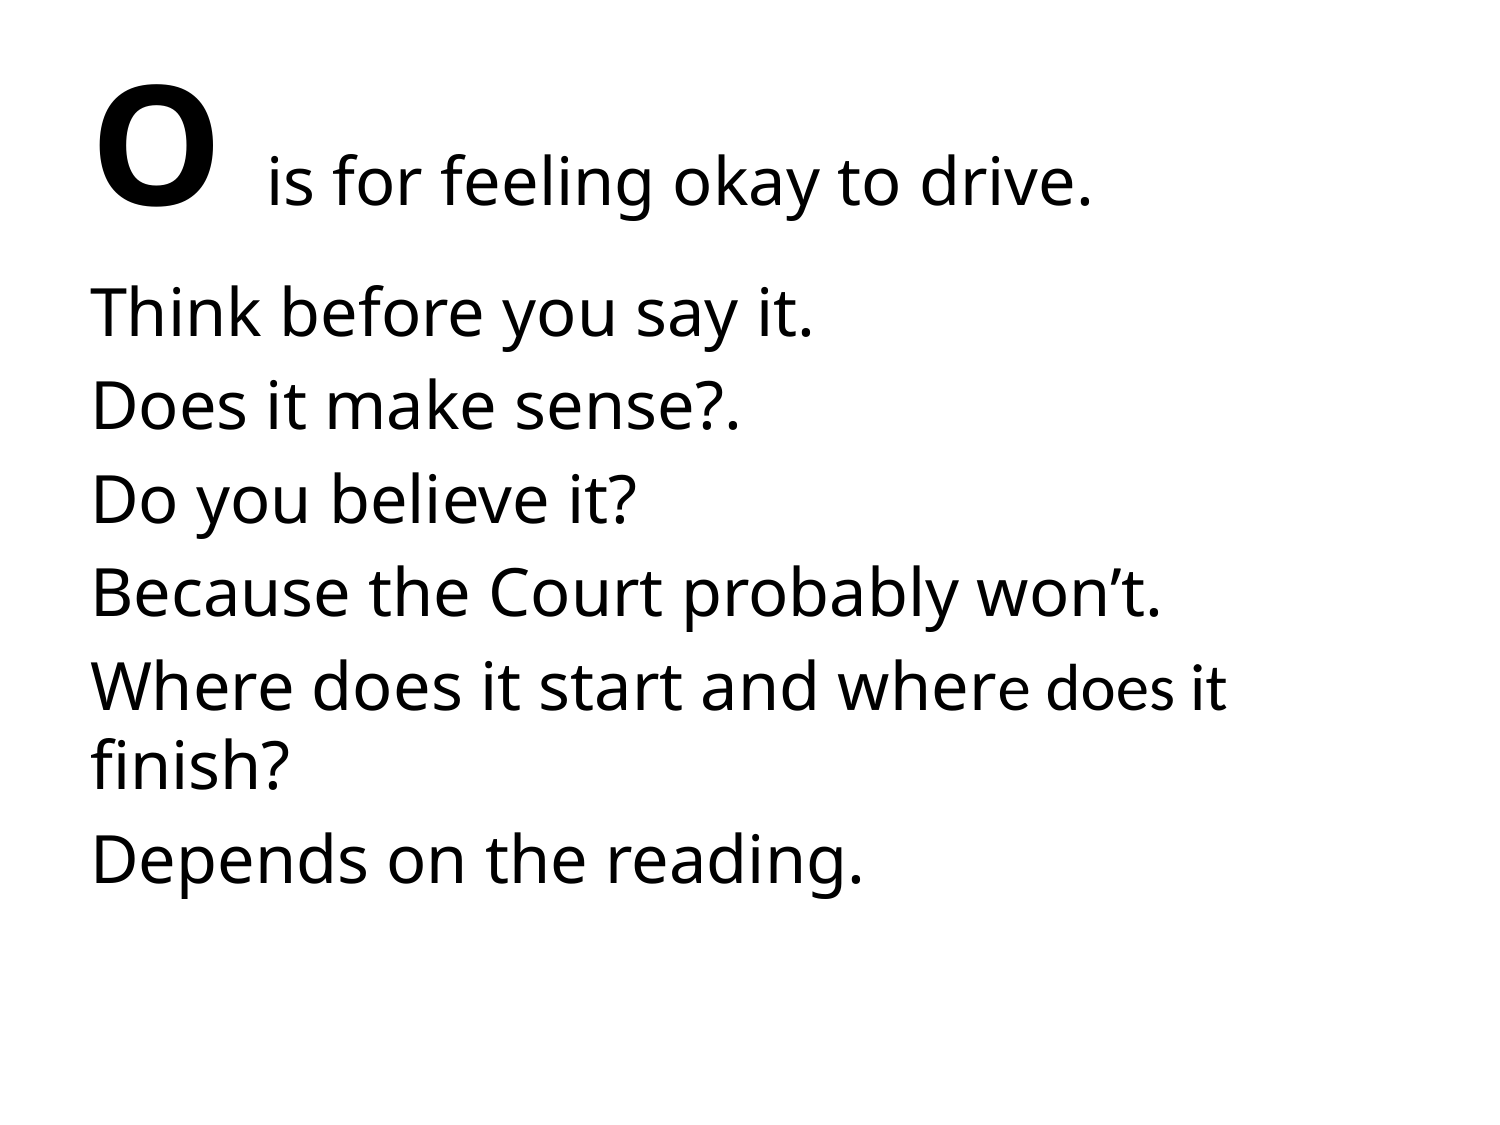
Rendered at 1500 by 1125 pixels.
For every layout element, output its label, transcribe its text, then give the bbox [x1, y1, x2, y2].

list Think before you say it. Does it make sense?. Do you believe it? Because the Court probably won’t. Where does it start and where does it finish? Depends on the reading. [75, 262, 1425, 1005]
title O is for feeling okay to drive. [75, 45, 1425, 233]
